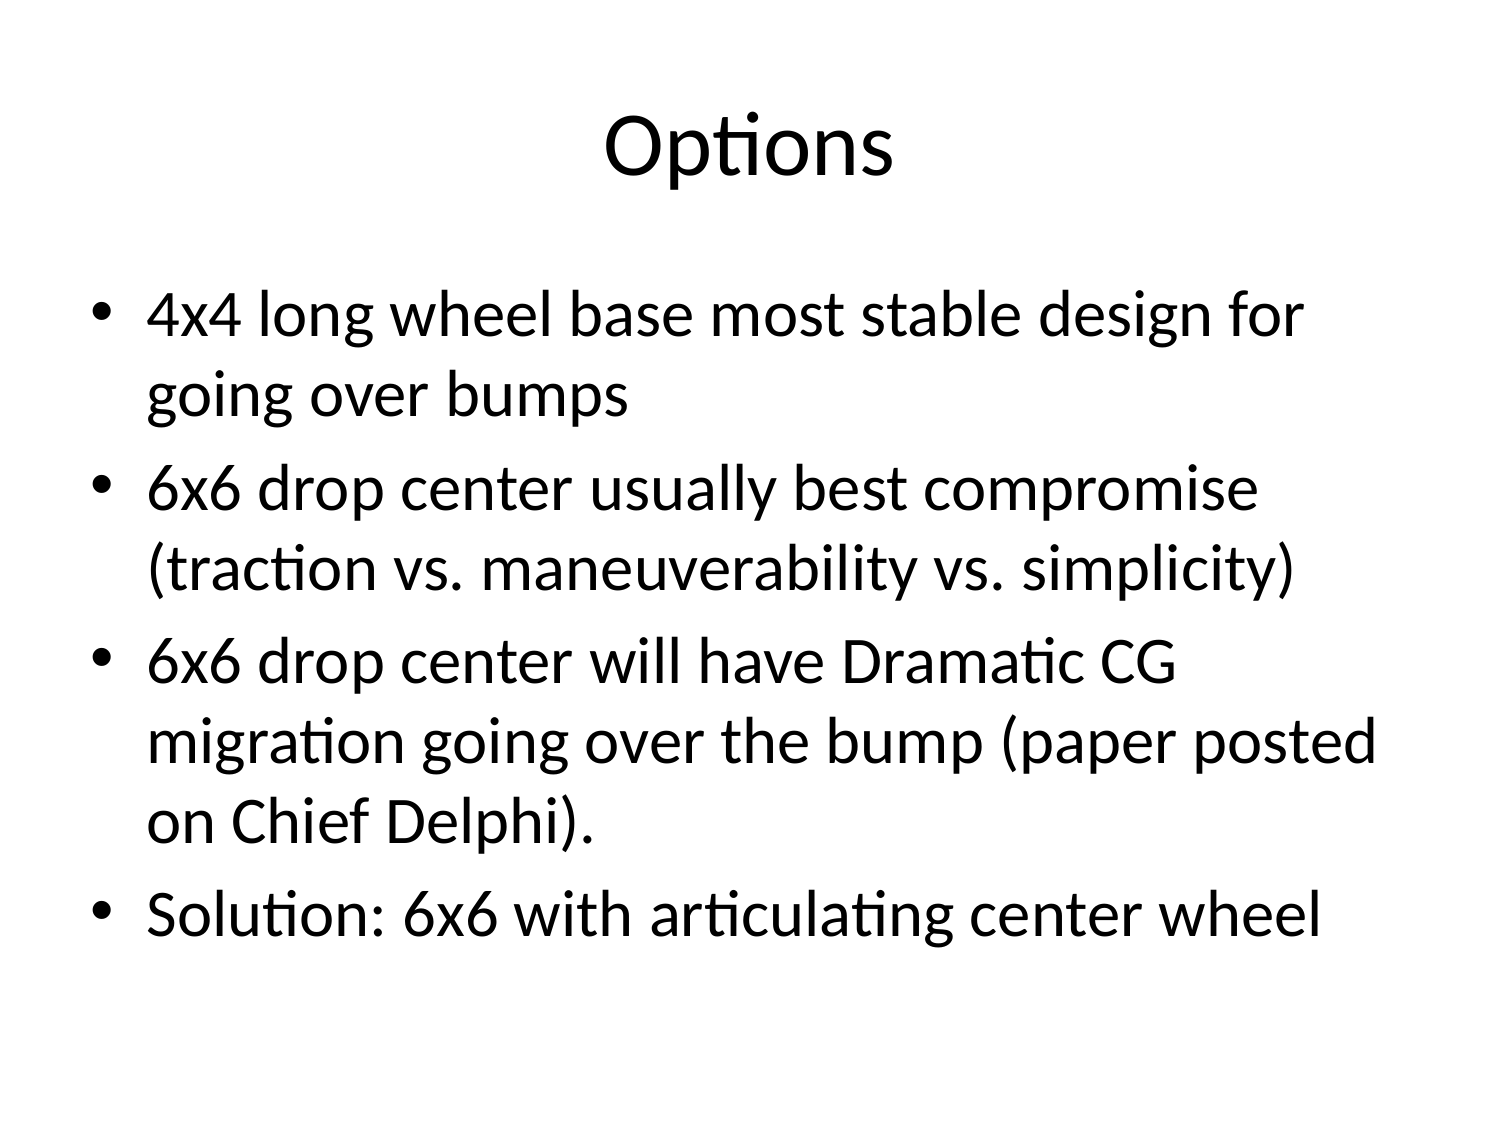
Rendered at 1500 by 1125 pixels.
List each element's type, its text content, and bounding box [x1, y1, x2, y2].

list 4x4 long wheel base most stable design for going over bumps 6x6 drop center usually best compromise (traction vs. maneuverability vs. simplicity) 6x6 drop center will have Dramatic CG migration going over the bump (paper posted on Chief Delphi). Solution: 6x6 with articulating center wheel [75, 262, 1425, 1005]
title Options [75, 45, 1425, 233]
